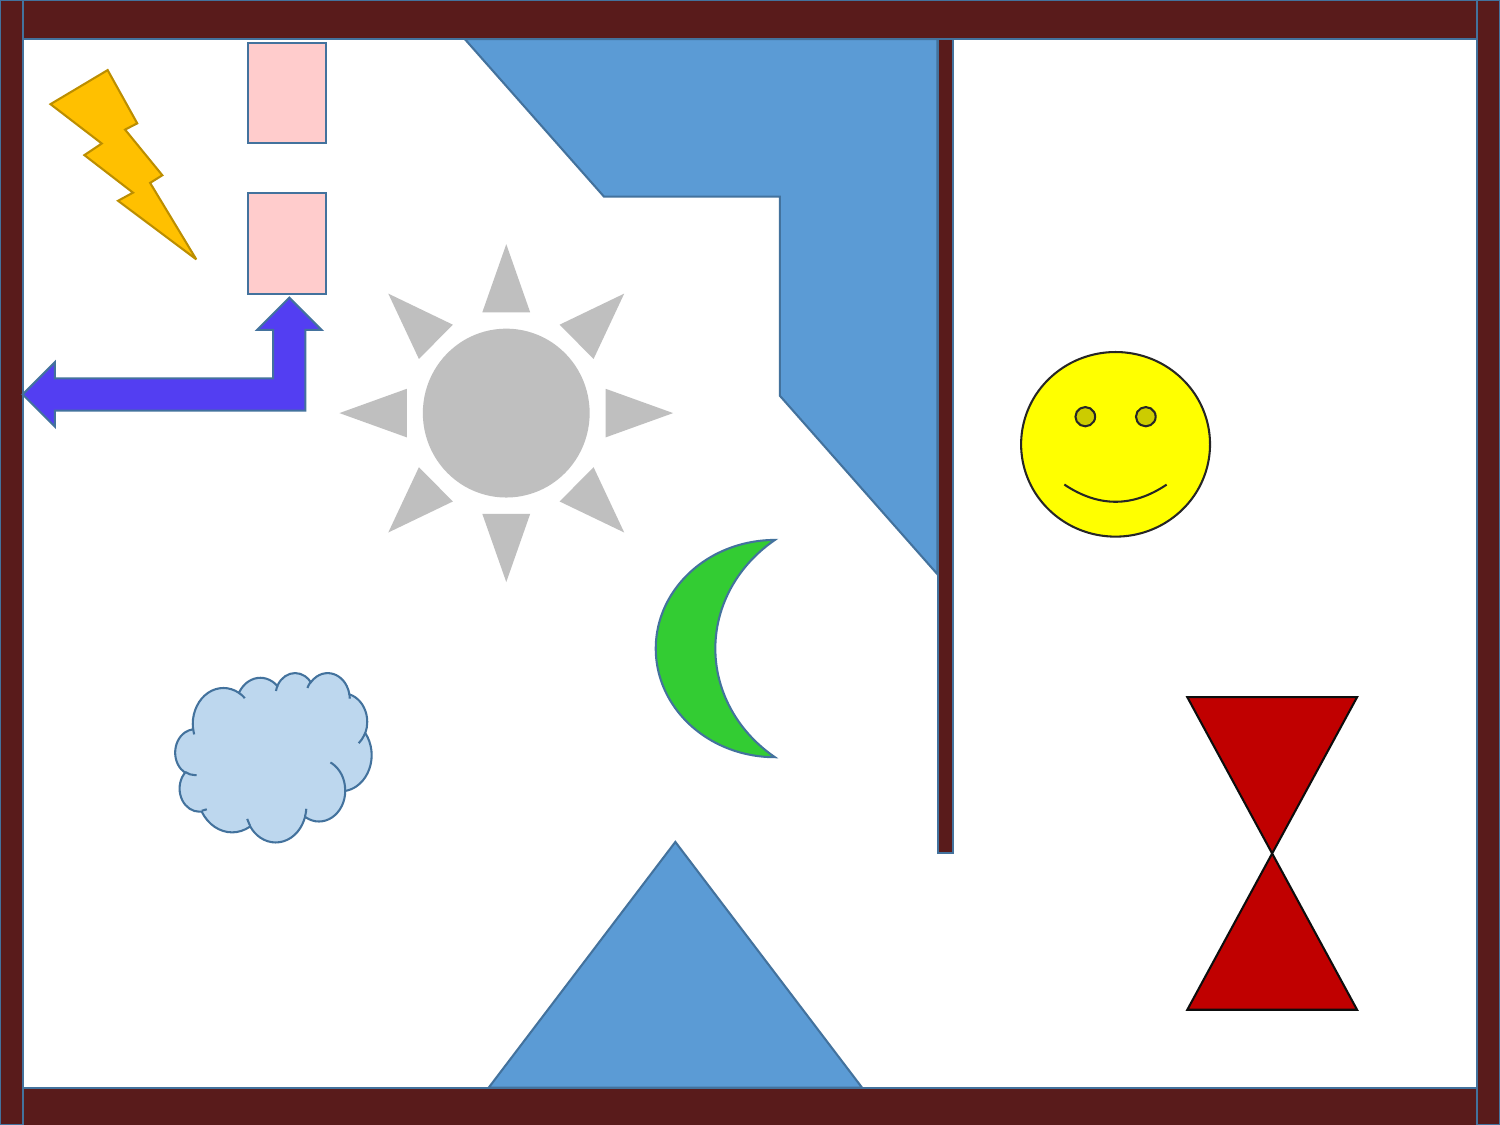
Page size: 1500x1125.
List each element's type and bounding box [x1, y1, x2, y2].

text_box [486, 840, 865, 1089]
text_box [481, 242, 531, 313]
text_box [174, 672, 373, 844]
text_box [22, 0, 1478, 40]
text_box [21, 296, 325, 430]
text_box [605, 388, 675, 439]
text_box [1185, 696, 1359, 1011]
text_box [558, 292, 626, 360]
text_box [48, 68, 198, 261]
text_box [937, 40, 954, 854]
text_box [422, 328, 591, 499]
text_box [247, 192, 327, 295]
text_box [22, 1087, 1478, 1125]
text_box [0, 0, 24, 1125]
text_box [387, 466, 454, 534]
text_box [387, 292, 454, 360]
text_box [247, 42, 327, 144]
text_box [462, 38, 939, 578]
text_box [337, 388, 408, 439]
text_box [558, 466, 626, 534]
text_box [1476, 0, 1500, 1125]
text_box [481, 513, 531, 584]
text_box [654, 538, 779, 759]
text_box [1020, 350, 1212, 538]
